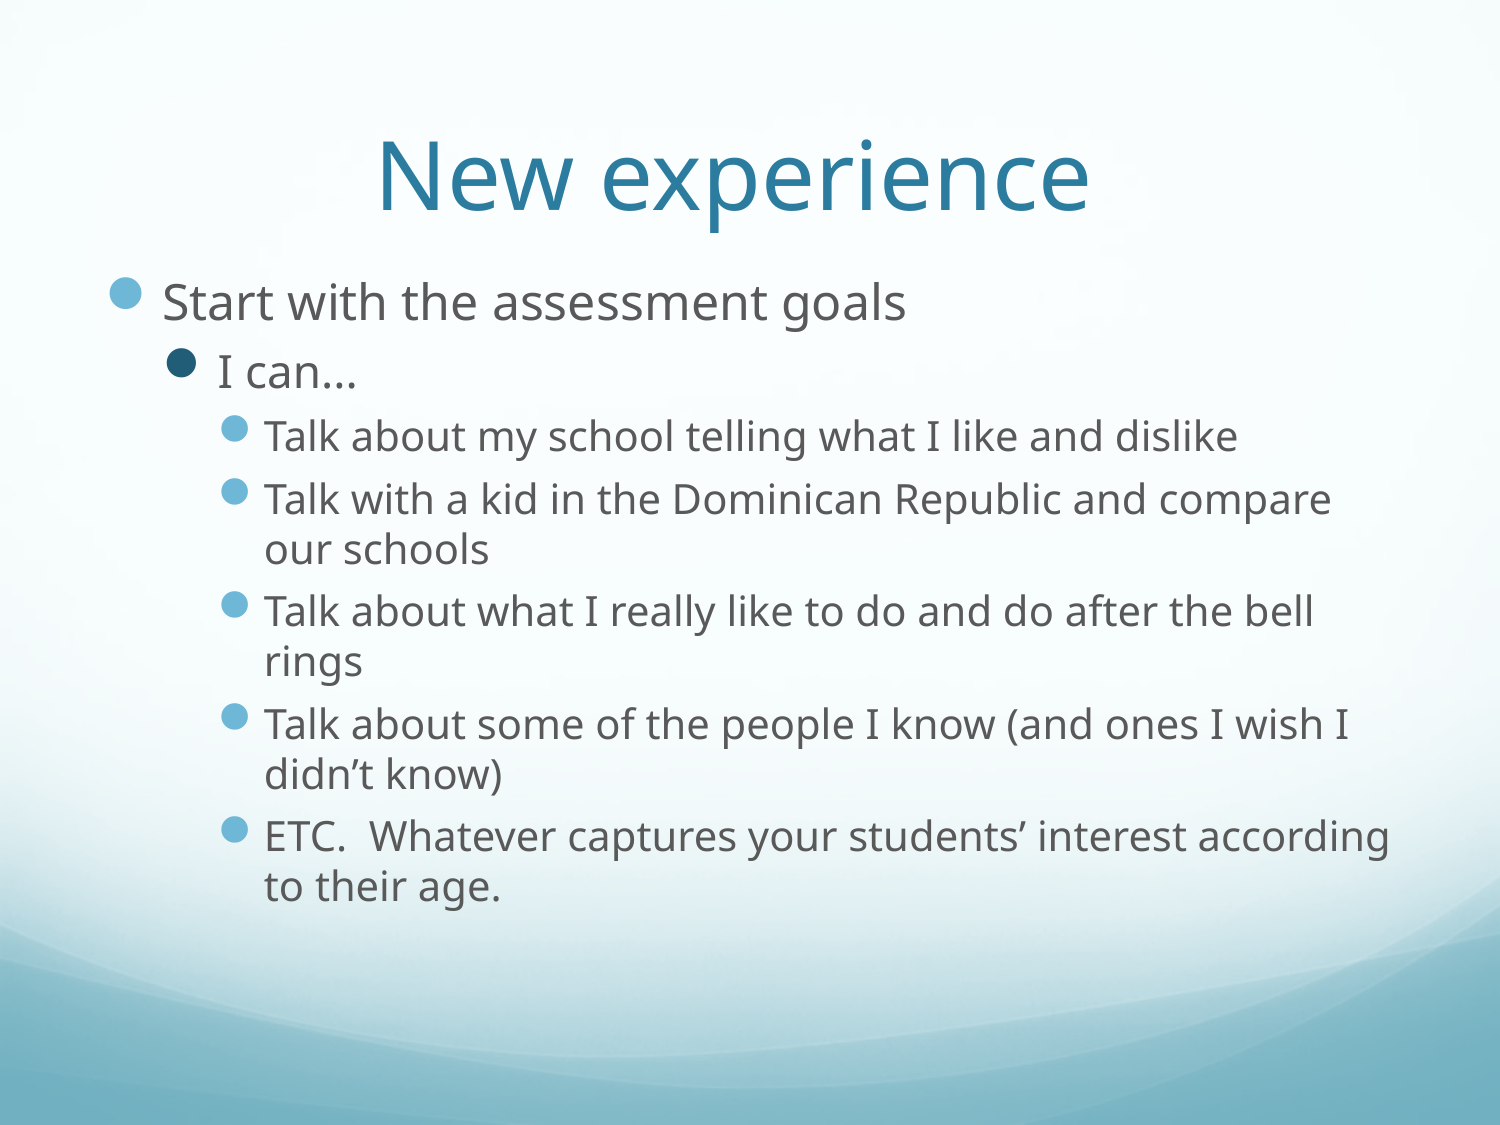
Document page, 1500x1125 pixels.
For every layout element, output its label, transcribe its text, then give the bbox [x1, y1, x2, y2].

title New experience [90, 17, 1410, 237]
list Start with the assessment goals I can... Talk about my school telling what I like and dislike Talk with a kid in the Dominican Republic and compare our schools Talk about what I really like to do and do after the bell rings Talk about some of the people I know (and ones I wish I didn’t know) ETC. Whatever captures your students’ interest according to their age. [90, 262, 1410, 975]
